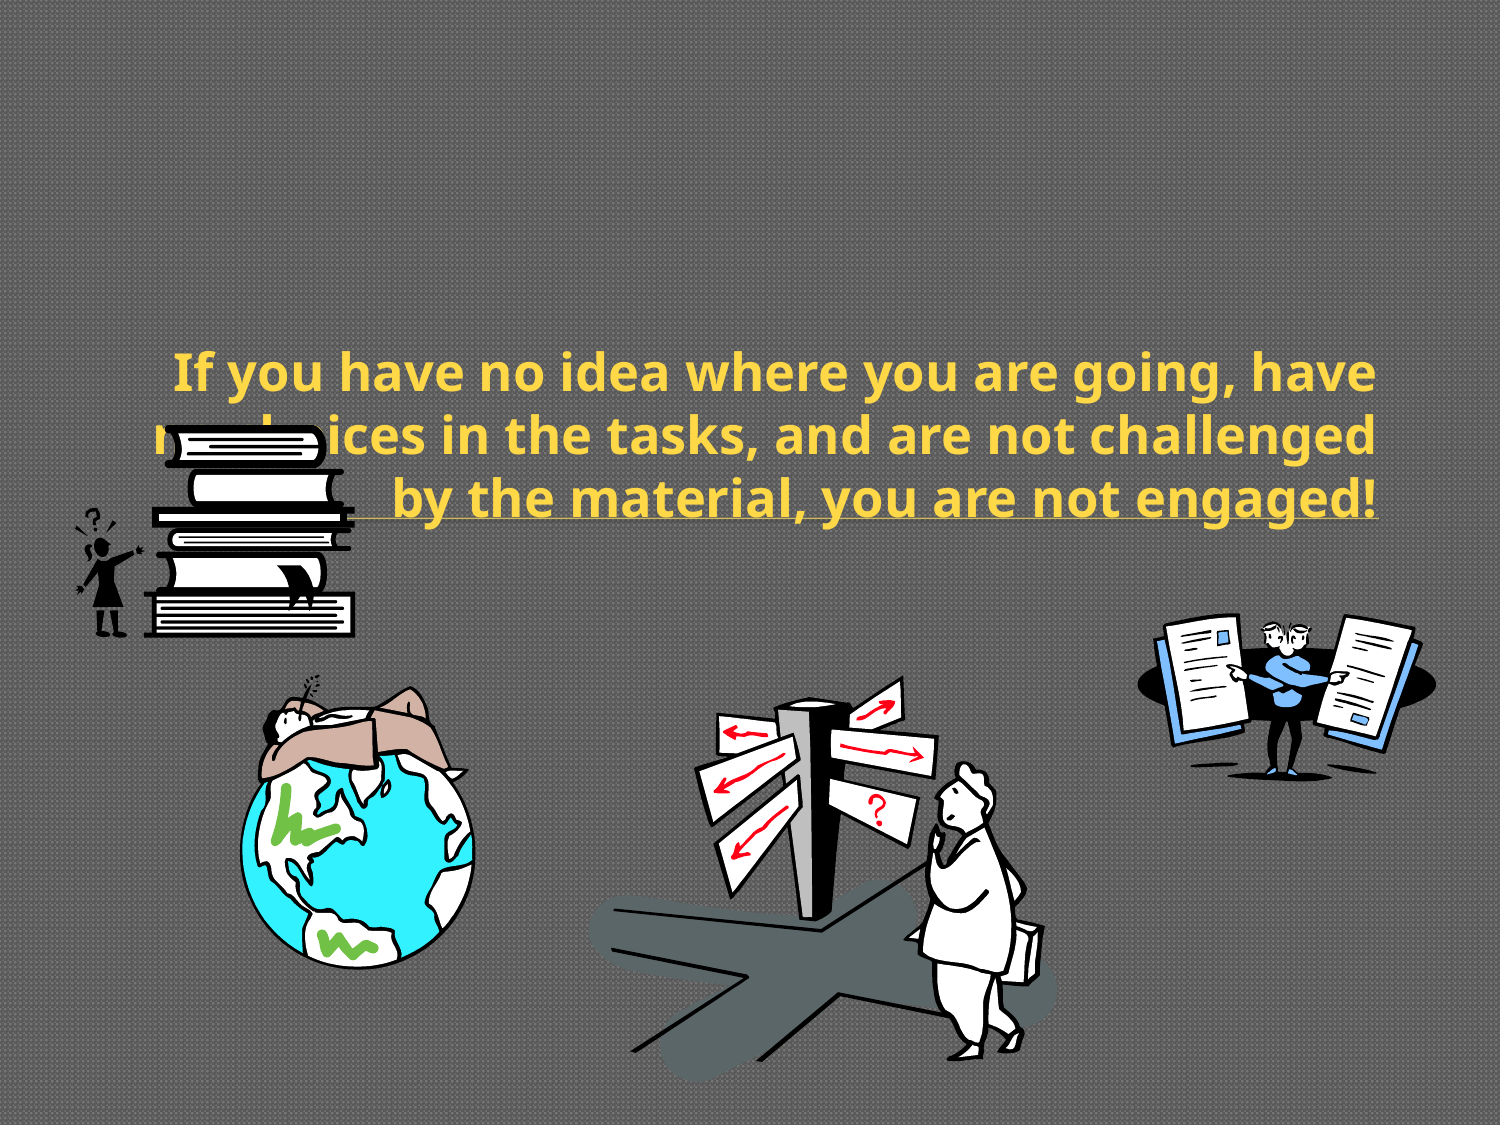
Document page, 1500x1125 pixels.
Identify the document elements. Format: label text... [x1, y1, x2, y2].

picture [237, 674, 477, 971]
picture [1137, 612, 1437, 783]
picture [74, 424, 356, 639]
title If you have no idea where you are going, have no choices in the tasks, and are not challenged by the material, you are not engaged! [118, 311, 1394, 536]
picture [587, 674, 1063, 1088]
